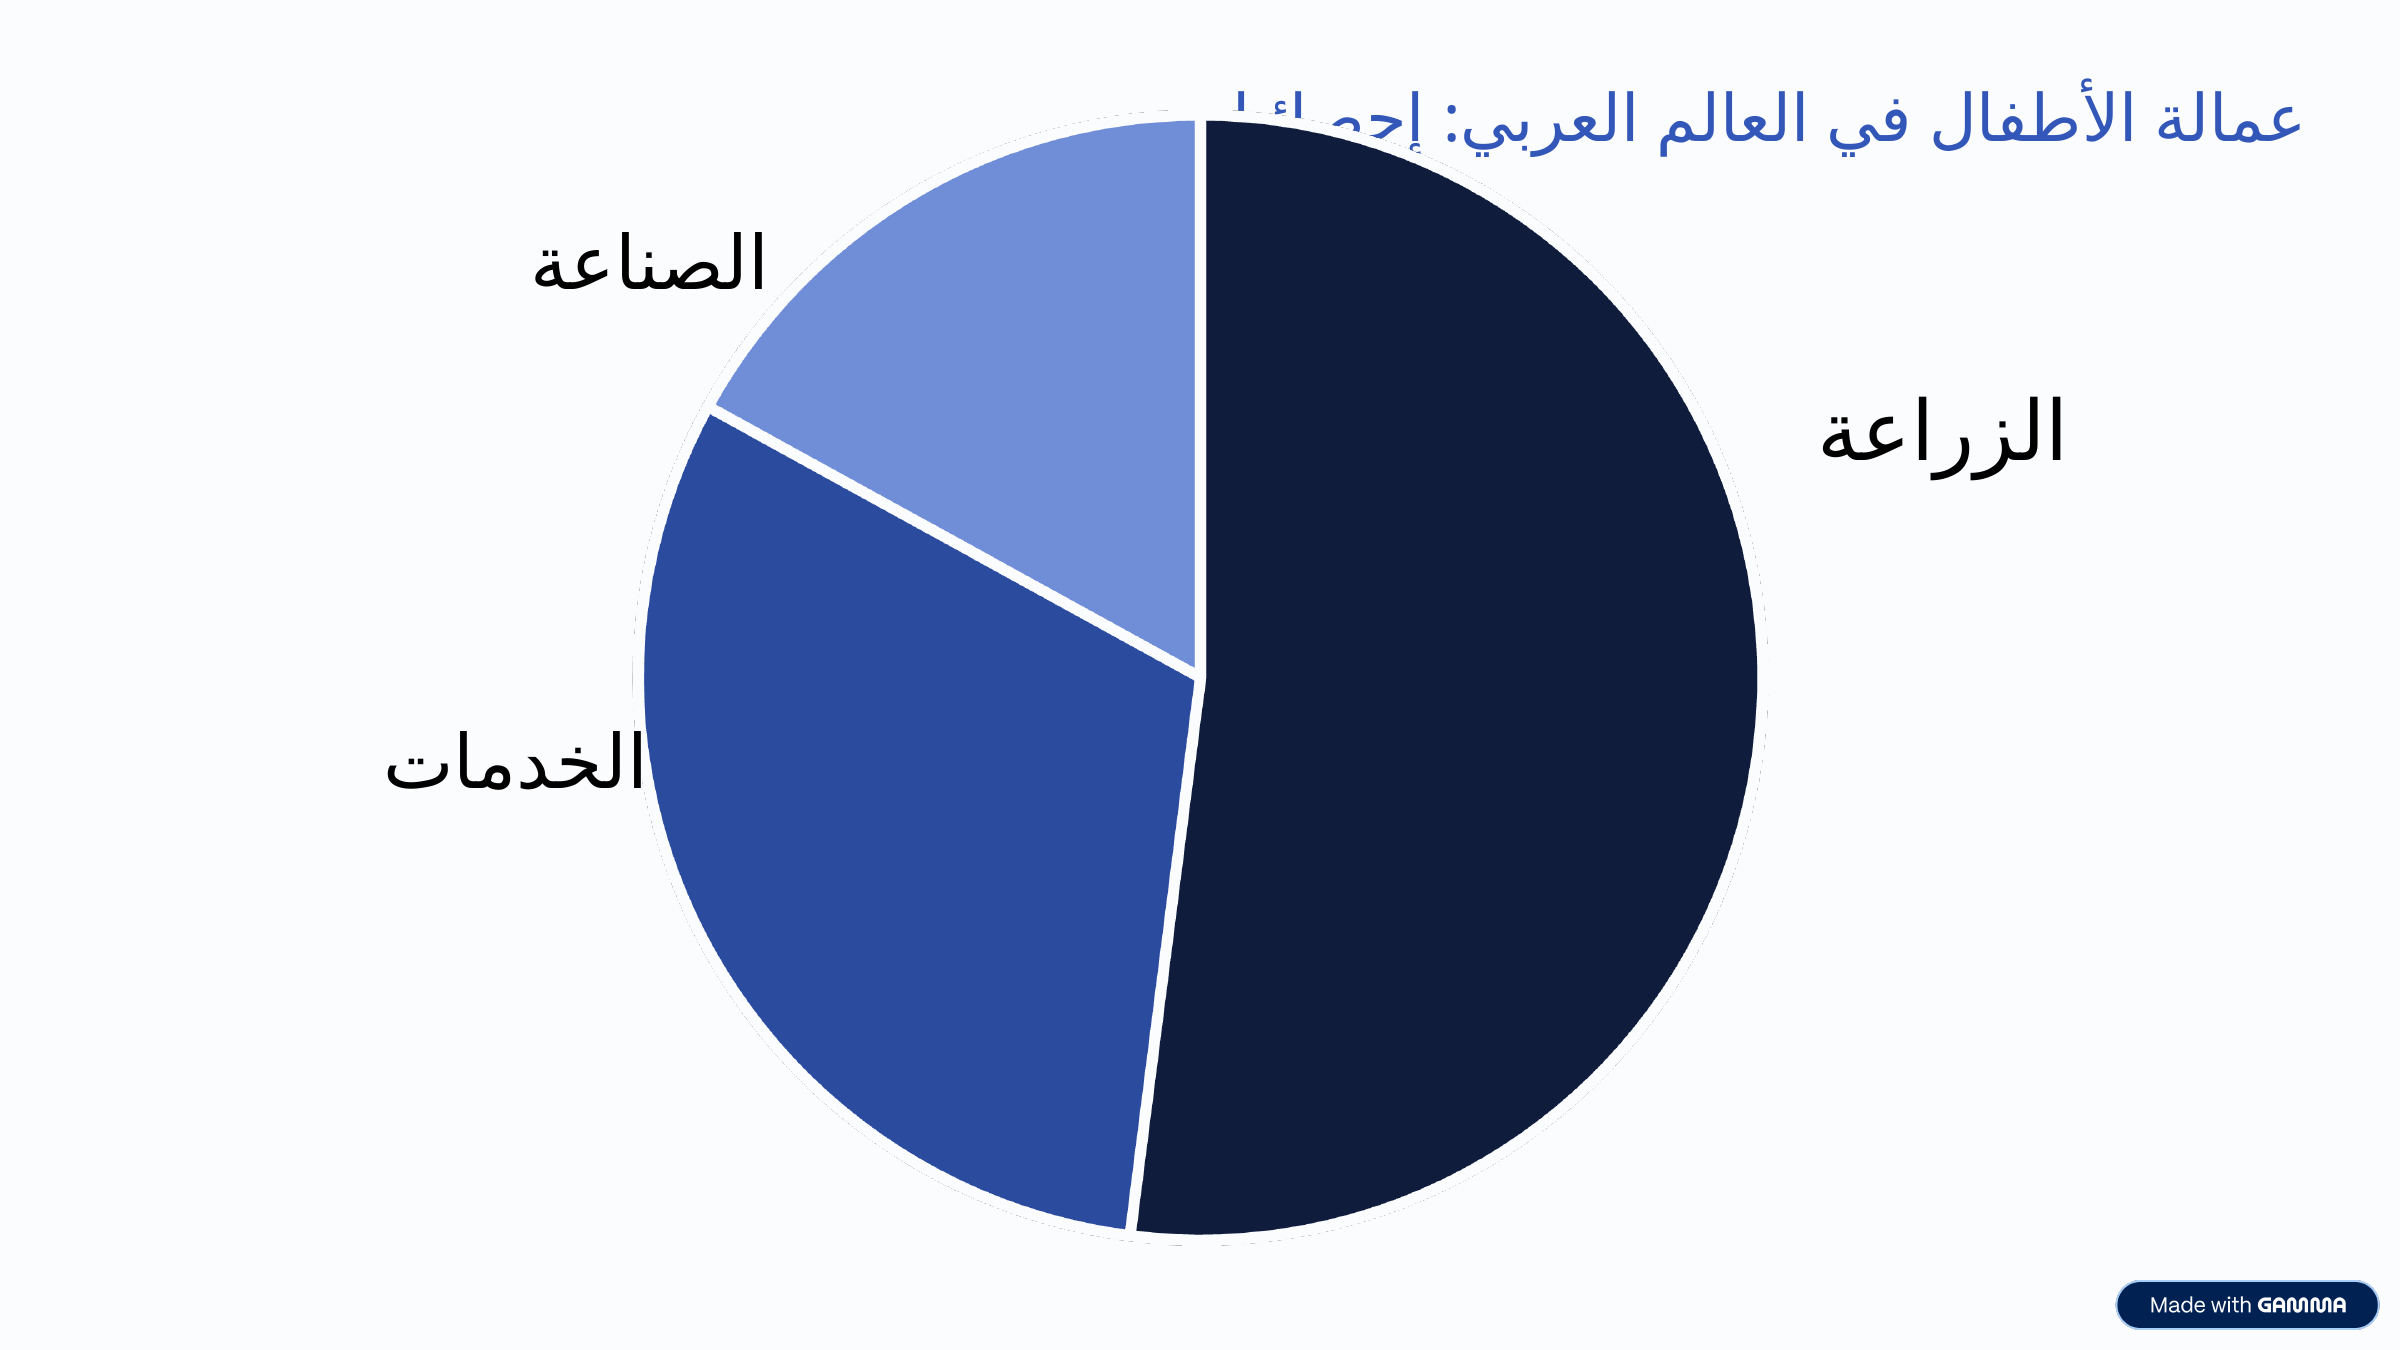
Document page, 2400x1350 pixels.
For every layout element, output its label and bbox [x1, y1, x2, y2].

picture [92, 72, 2389, 1339]
